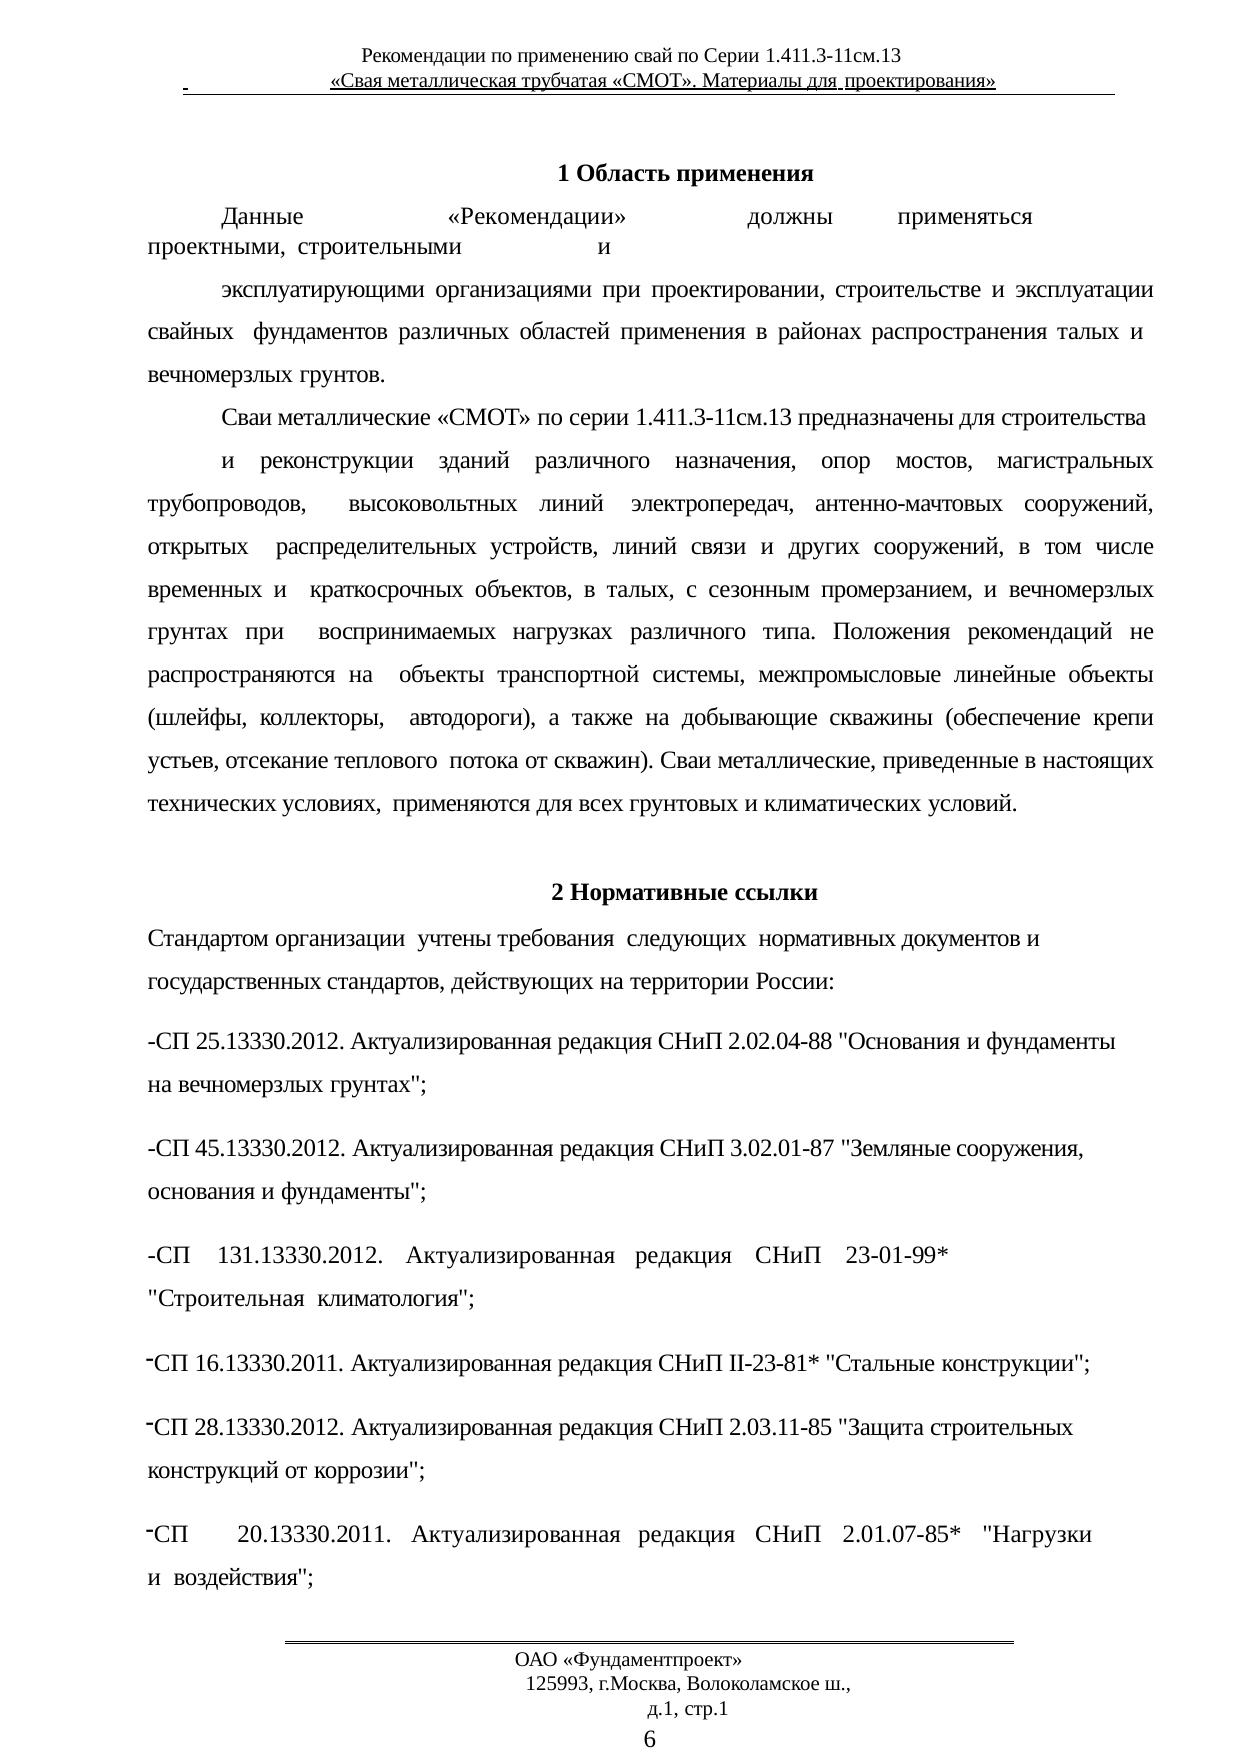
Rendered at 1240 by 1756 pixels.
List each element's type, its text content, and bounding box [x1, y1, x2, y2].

slide_number ОАО «Фундаментпроект» 125993, г.Москва, Волоколамское ш., д.1, стр.1 6 [437, 1646, 862, 1756]
text_box Рекомендации по применению свай по Серии 1.411.3-11см.13 «Свая металлическая трубчатая «СМОТ». Материалы для проектирования» Область применения Данные «Рекомендации» должны применяться проектными, строительными и эксплуатирующими организациями при проектировании, строительстве и эксплуатации свайных фундаментов различных областей применения в районах распространения талых и вечномерзлых грунтов. Сваи металлические «СМОТ» по серии 1.411.3-11см.13 предназначены для строительства и реконструкции зданий различного назначения, опор мостов, магистральных трубопроводов, высоковольтных линий электропередач, антенно-мачтовых сооружений, открытых распределительных устройств, линий связи и других сооружений, в том числе временных и краткосрочных объектов, в талых, с сезонным промерзанием, и вечномерзлых грунтах при воспринимаемых нагрузках различного типа. Положения рекомендаций не распространяются на объекты транспортной системы, межпромысловые линейные объекты (шлейфы, коллекторы, автодороги), а также на добывающие скважины (обеспечение крепи устьев, отсекание теплового потока от скважин). Сваи металлические, приведенные в настоящих технических условиях, применяются для всех грунтовых и климатических условий. Нормативные ссылки Стандартом организации учтены требования следующих нормативных документов и государственных стандартов, действующих на территории России: -СП 25.13330.2012. Актуализированная редакция СНиП 2.02.04-88 "Основания и фундаменты на вечномерзлых грунтах"; -СП 45.13330.2012. Актуализированная редакция СНиП 3.02.01-87 "Земляные сооружения, основания и фундаменты"; -СП 131.13330.2012. Актуализированная редакция СНиП 23-01-99* "Строительная климатология"; СП 16.13330.2011. Актуализированная редакция СНиП II-23-81* "Стальные конструкции"; СП 28.13330.2012. Актуализированная редакция СНиП 2.03.11-85 "Защита строительных конструкций от коррозии"; СП 20.13330.2011. Актуализированная редакция СНиП 2.01.07-85* "Нагрузки и воздействия"; [145, 40, 1155, 1591]
